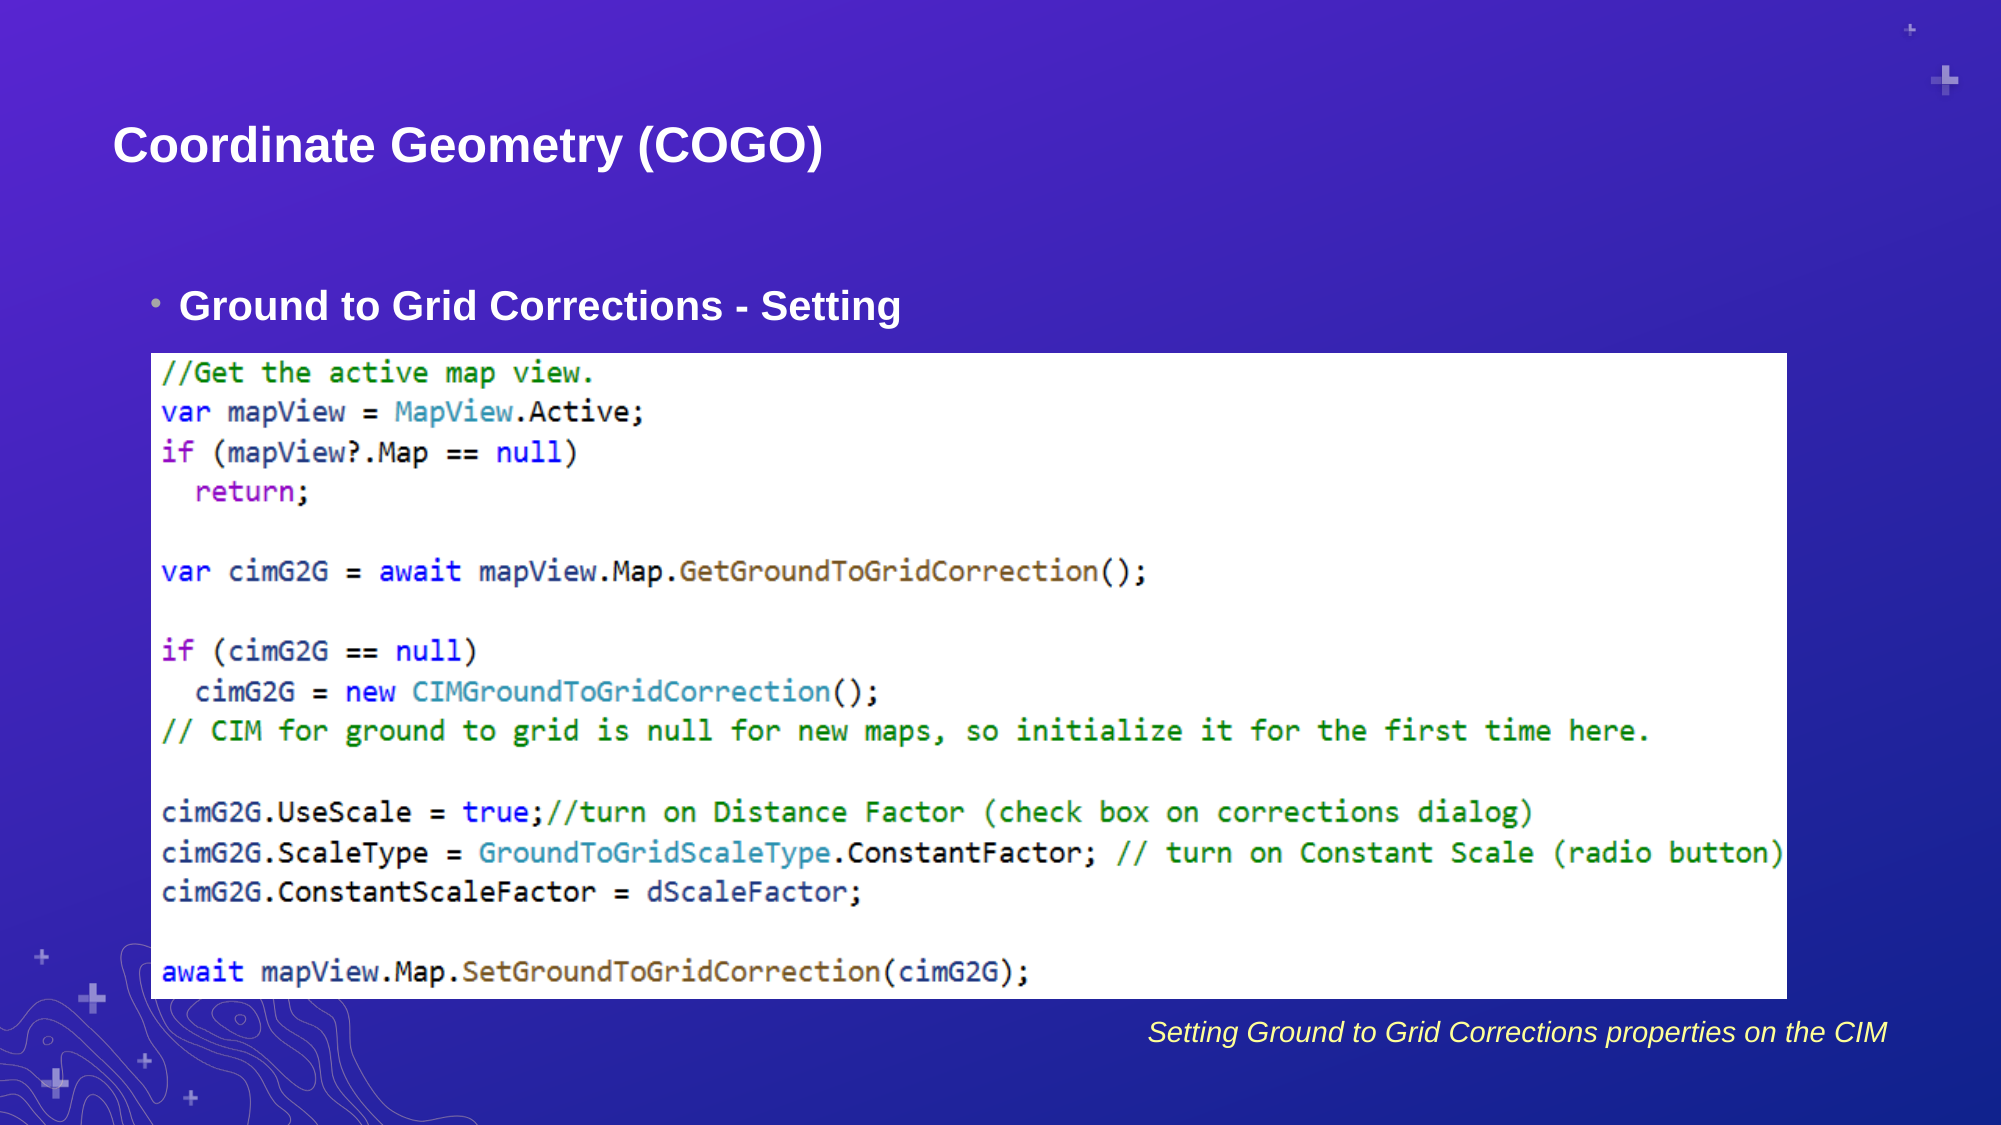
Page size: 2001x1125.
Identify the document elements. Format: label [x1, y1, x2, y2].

text_box [0, 0, 2000, 1125]
picture [150, 352, 1787, 999]
